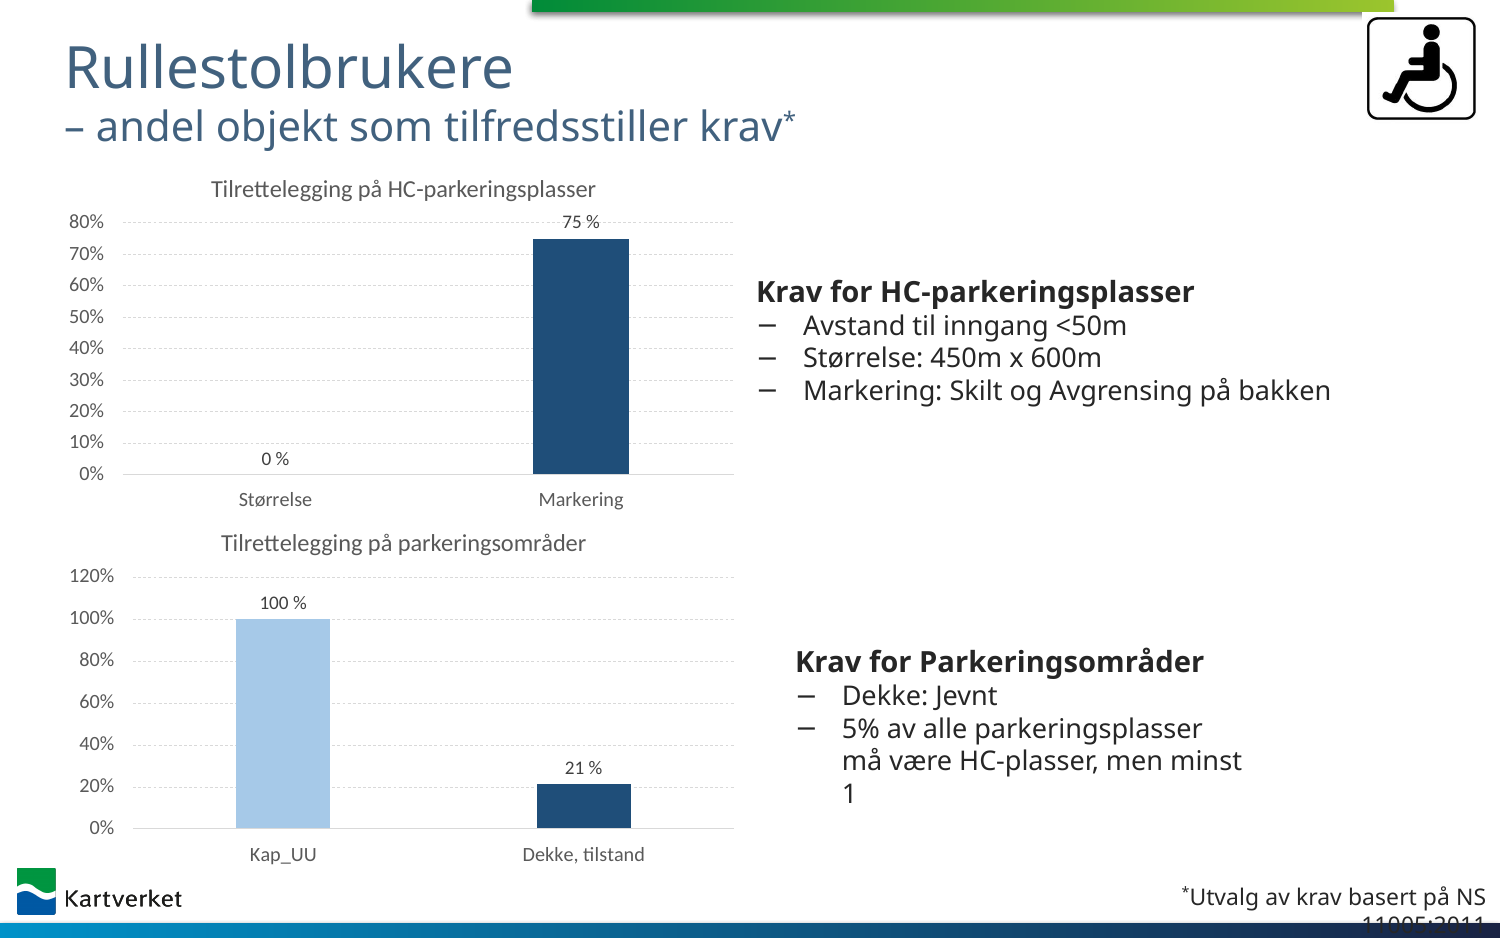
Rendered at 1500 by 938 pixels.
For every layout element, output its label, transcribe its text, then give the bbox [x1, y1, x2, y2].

picture [1362, 12, 1481, 126]
text_box Rullestolbrukere – andel objekt som tilfredsstiller krav* [49, 25, 1431, 158]
text_box Krav for HC-parkeringsplasser Avstand til inngang <50m Størrelse: 450m x 600m Markering: Skilt og Avgrensing på bakken [750, 265, 1346, 413]
text_box *Utvalg av krav basert på NS 11005:2011 [1068, 873, 1500, 938]
picture [62, 166, 746, 519]
picture [62, 520, 746, 874]
text_box Krav for Parkeringsområder Dekke: Jevnt 5% av alle parkeringsplasser må være HC-plasser, men minst 1 [780, 636, 1261, 816]
